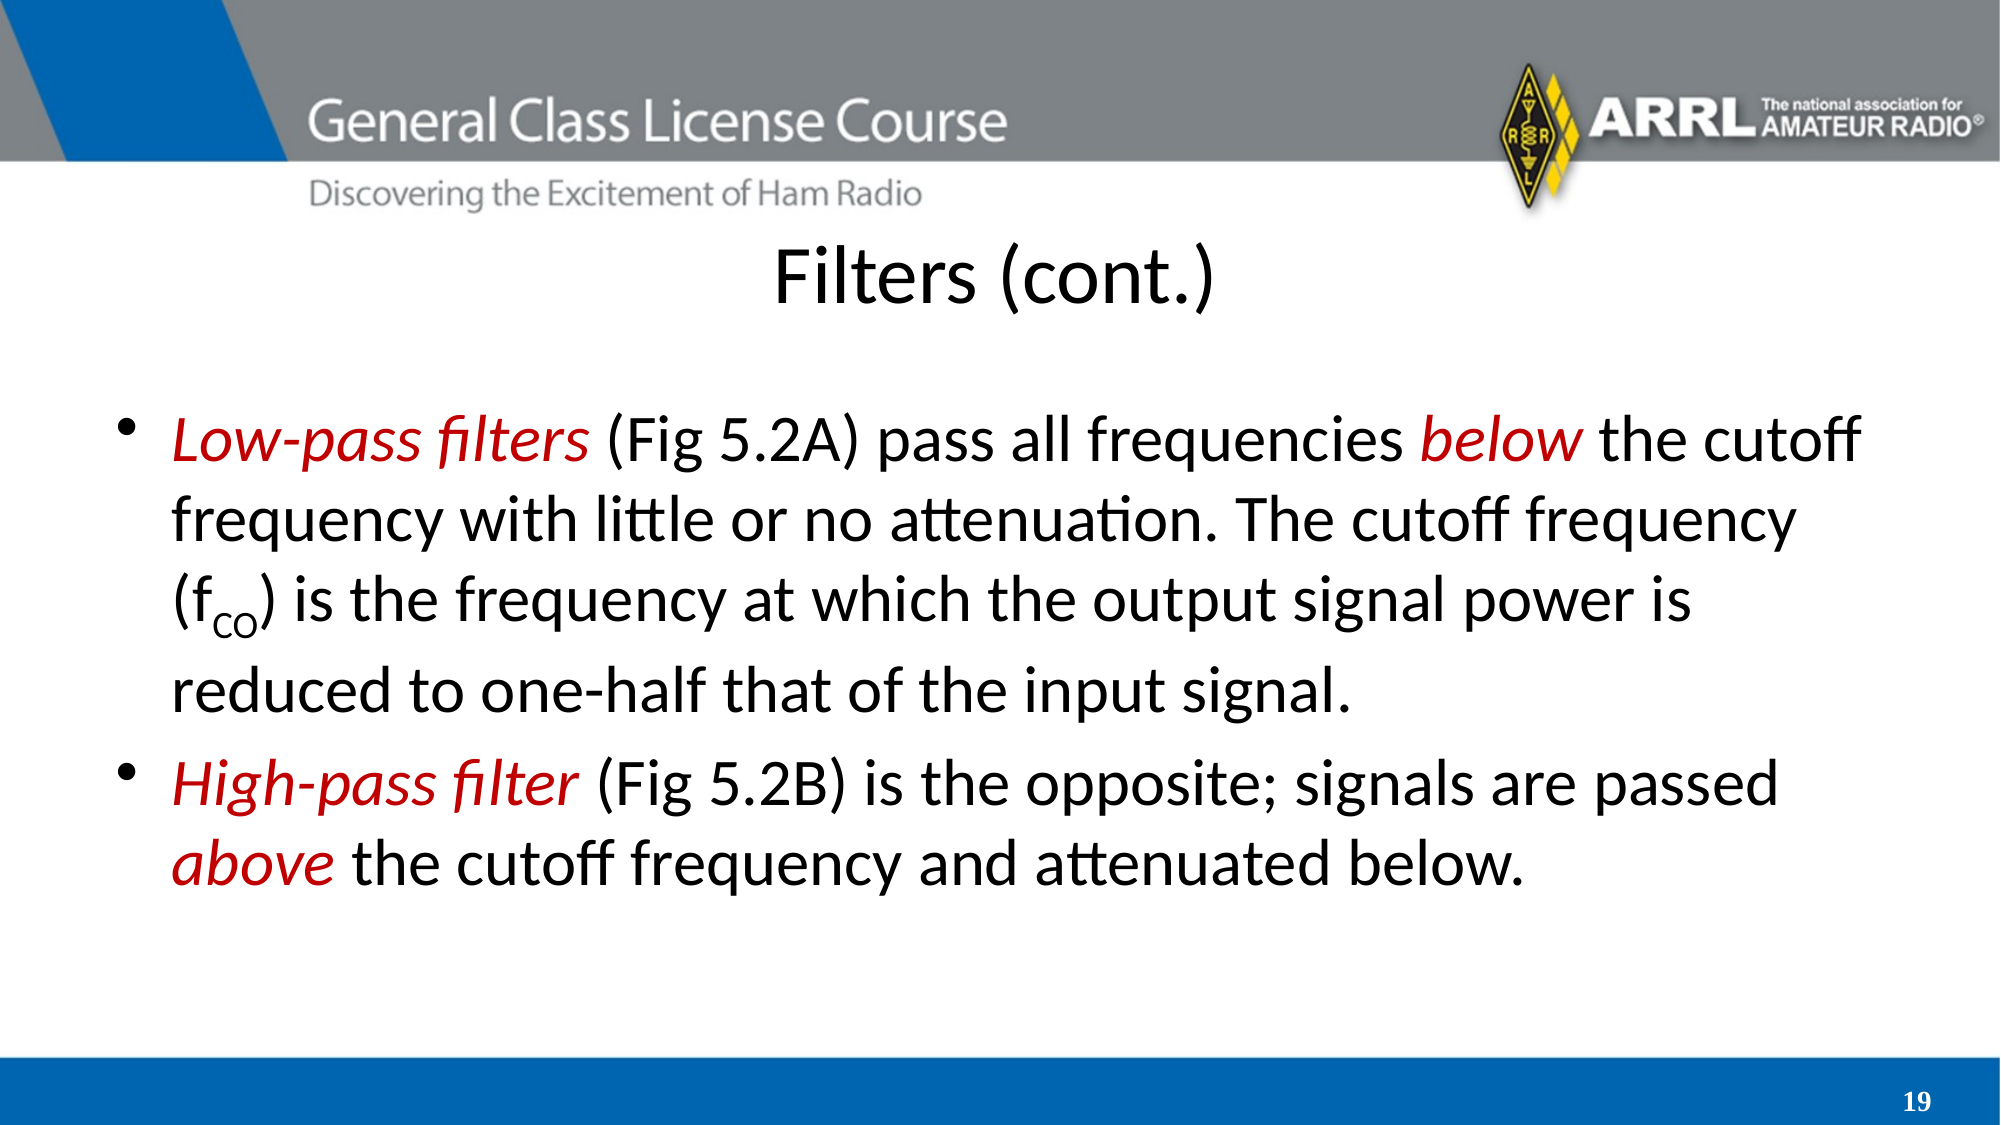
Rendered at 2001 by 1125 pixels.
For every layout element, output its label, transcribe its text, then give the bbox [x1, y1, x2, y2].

picture [0, 0, 2001, 1125]
title Filters (cont.) [96, 212, 1897, 356]
list Low-pass filters (Fig 5.2A) pass all frequencies below the cutoff frequency with little or no attenuation. The cutoff frequency (fCO) is the frequency at which the output signal power is reduced to one-half that of the input signal. High-pass filter (Fig 5.2B) is the opposite; signals are passed above the cutoff frequency and attenuated below. [100, 387, 1901, 1075]
